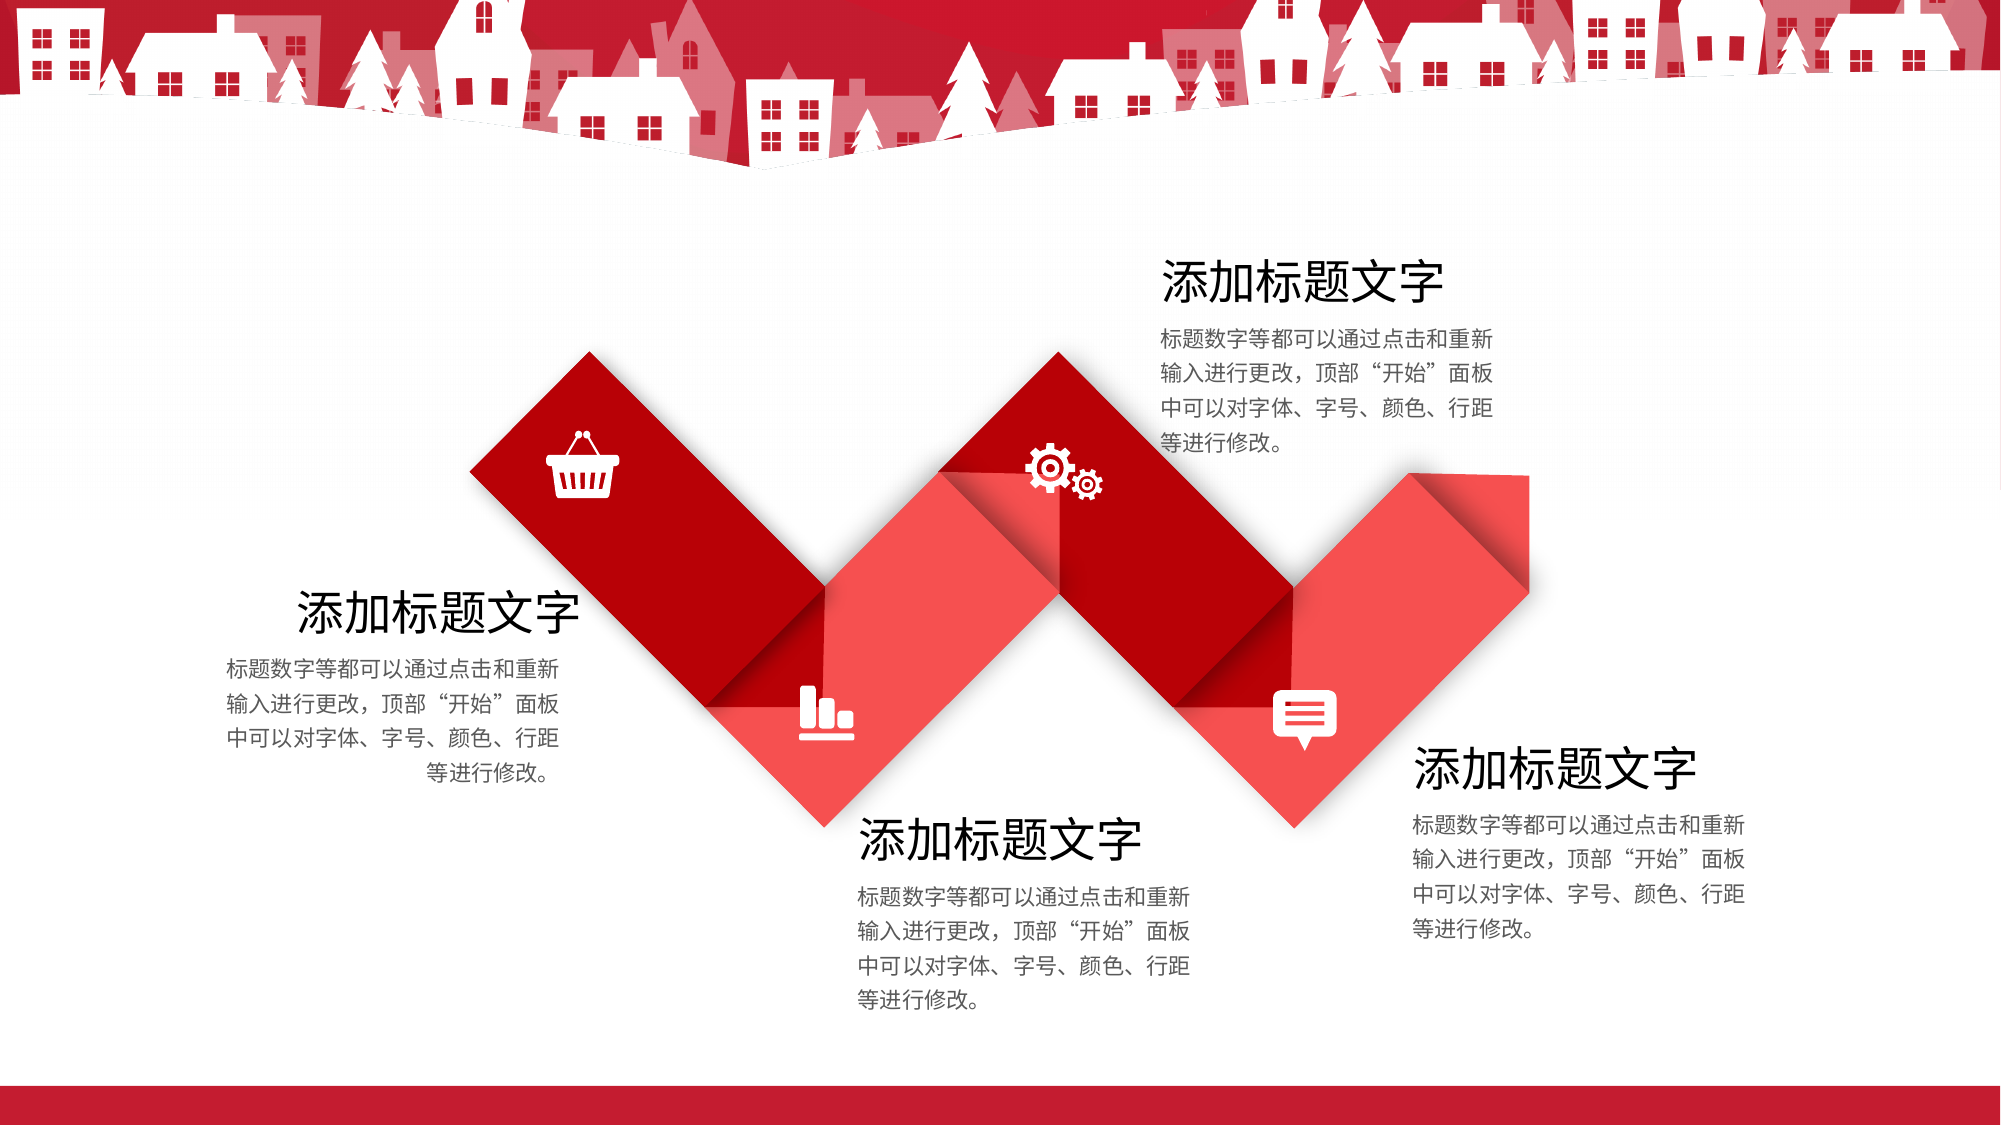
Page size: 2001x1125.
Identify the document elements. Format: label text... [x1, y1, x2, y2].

text_box 添加标题文字 [282, 558, 469, 648]
text_box 添加标题文字 [1530, 714, 1714, 803]
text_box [1025, 442, 1103, 501]
text_box 添加标题文字 [844, 785, 1159, 875]
text_box 标题数字等都可以通过点击和重新输入进行更改，顶部“开始”面板中可以对字体、字号、颜色、行距等进行修改。 [843, 867, 1226, 1021]
text_box 标题数字等都可以通过点击和重新输入进行更改，顶部“开始”面板中可以对字体、字号、颜色、行距等进行修改。 [1397, 795, 1781, 949]
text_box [938, 351, 1294, 708]
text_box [704, 471, 1060, 828]
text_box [1173, 472, 1530, 829]
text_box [469, 351, 825, 708]
text_box 添加标题文字 [1146, 228, 1462, 317]
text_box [799, 685, 855, 741]
text_box 标题数字等都可以通过点击和重新输入进行更改，顶部“开始”面板中可以对字体、字号、颜色、行距等进行修改。 [192, 640, 575, 794]
picture [0, 0, 2001, 520]
text_box 标题数字等都可以通过点击和重新输入进行更改，顶部“开始”面板中可以对字体、字号、颜色、行距等进行修改。 [1145, 309, 1528, 463]
